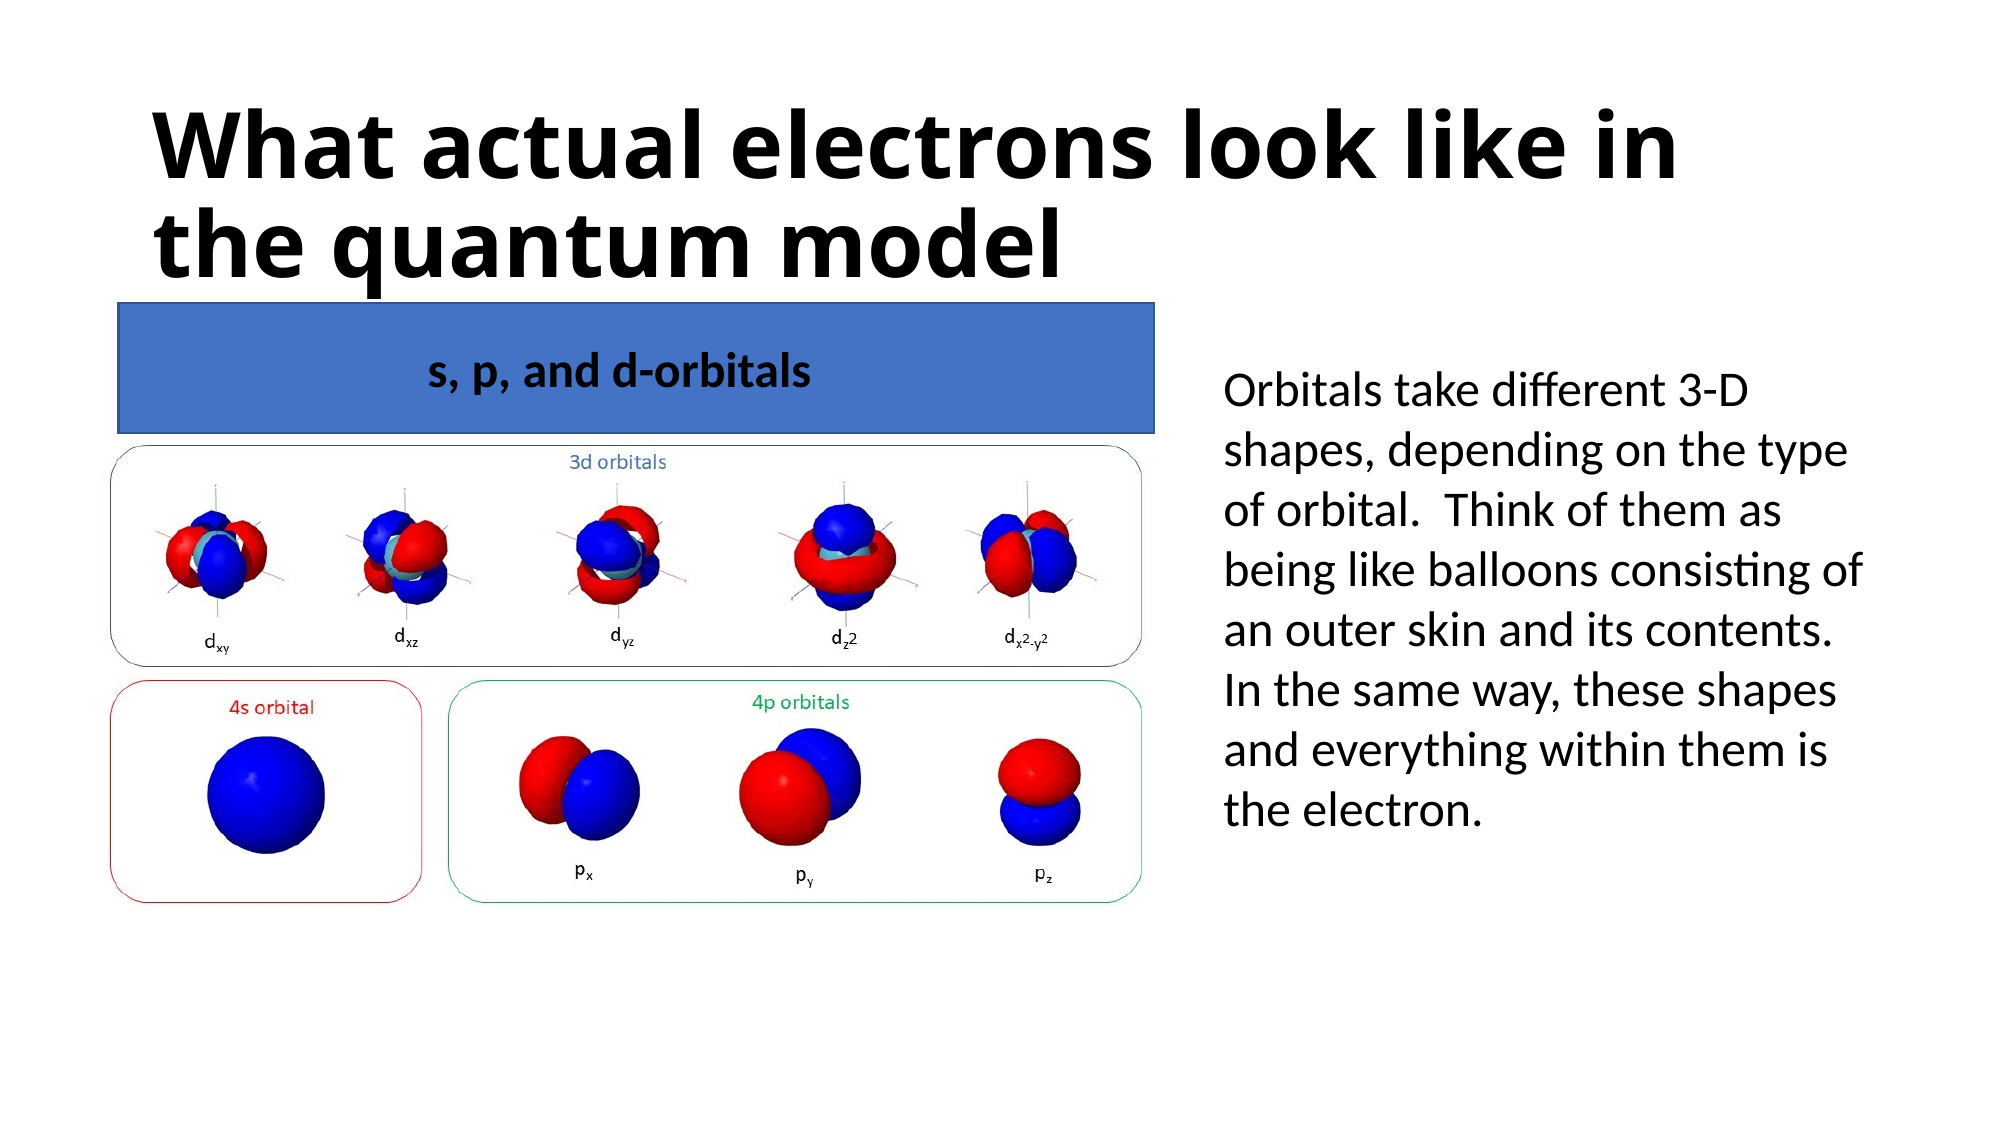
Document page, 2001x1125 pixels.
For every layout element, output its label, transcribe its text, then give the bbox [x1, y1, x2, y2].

title What actual electrons look like in the quantum model [137, 67, 1863, 330]
picture [68, 277, 1251, 943]
text_box Orbitals take different 3-D shapes, depending on the type of orbital. Think of them as being like balloons consisting of an outer skin and its contents. In the same way, these shapes and everything within them is the electron. [1251, 348, 1905, 844]
